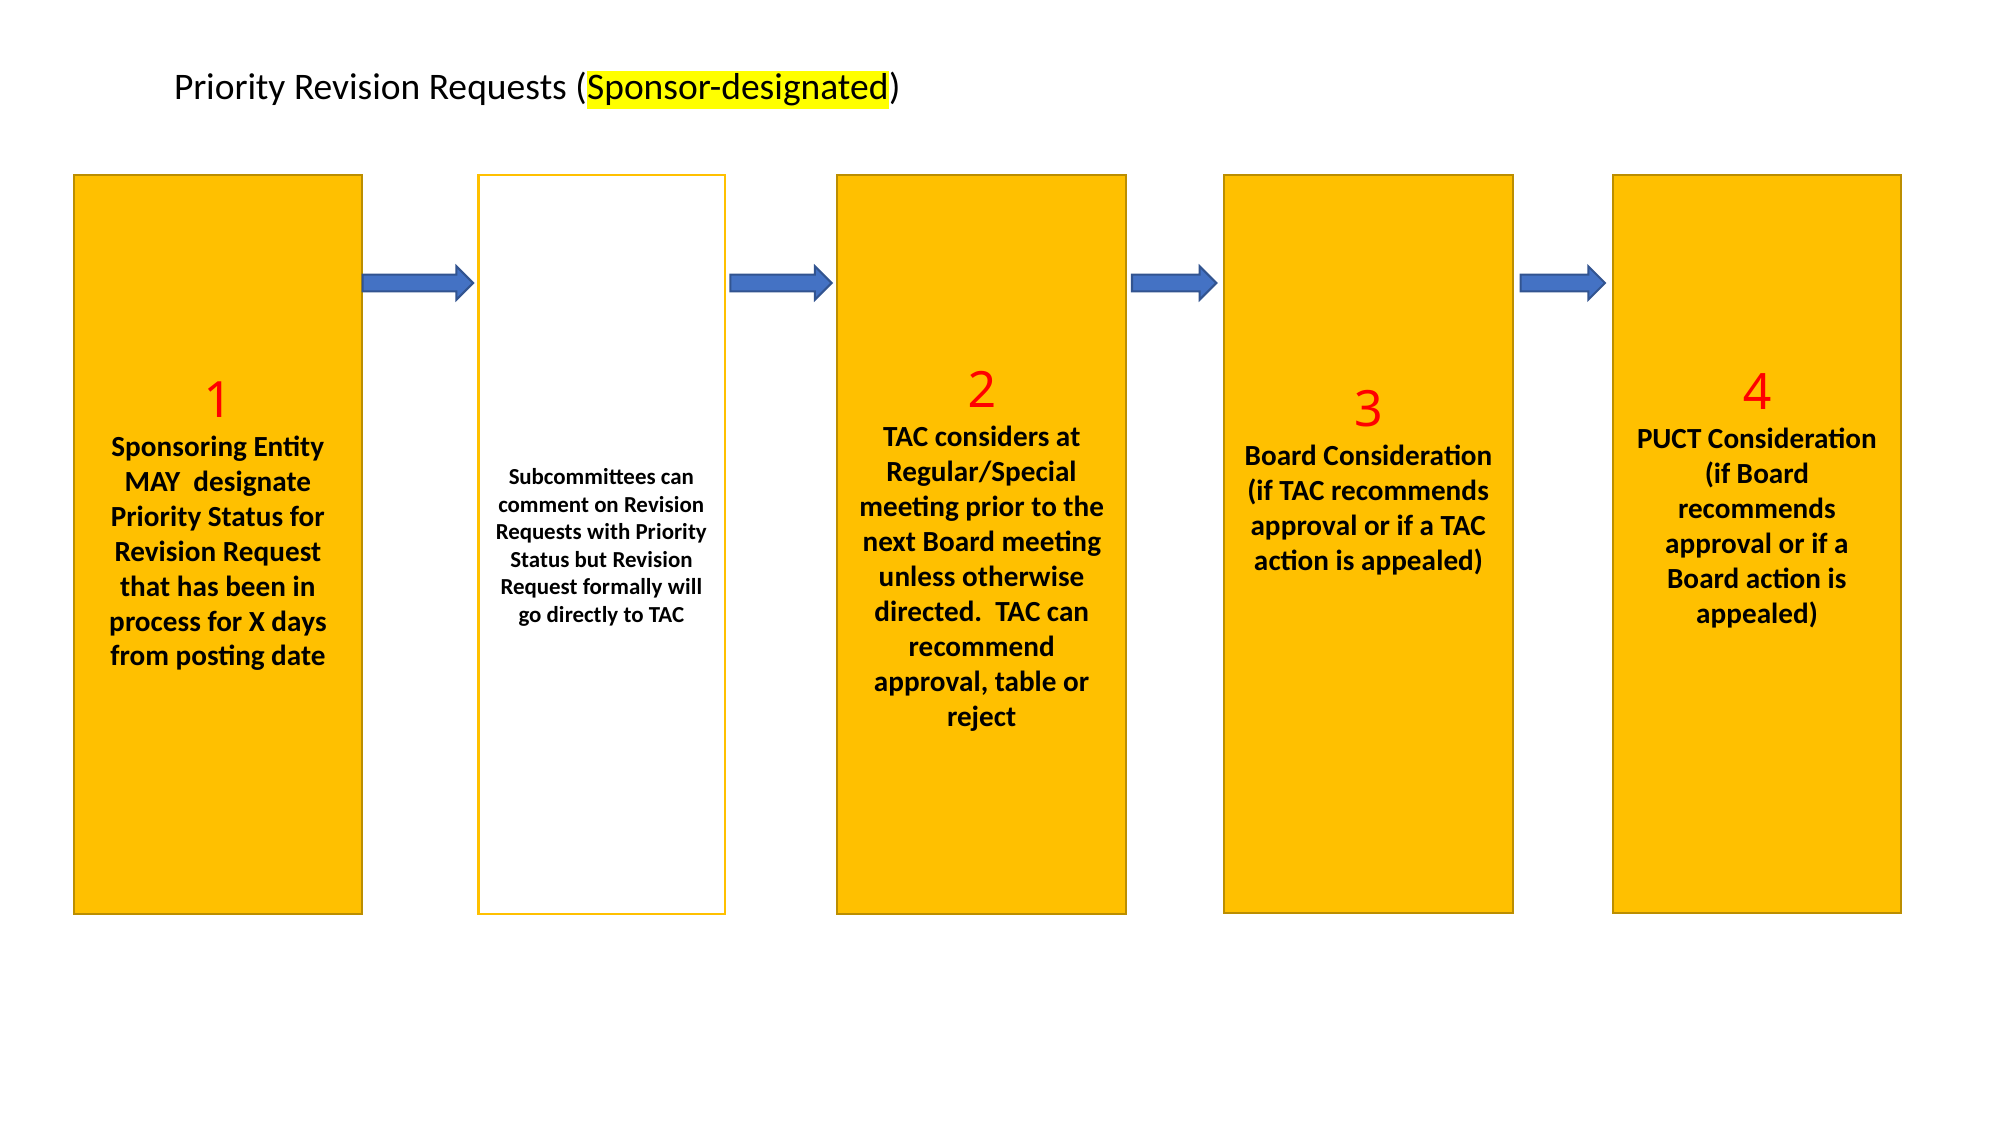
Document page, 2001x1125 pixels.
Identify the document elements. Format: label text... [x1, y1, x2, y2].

text_box Subcommittees can comment on Revision Requests with Priority Status but Revision Request formally will go directly to TAC [477, 174, 726, 915]
text_box [1130, 263, 1218, 303]
text_box [1519, 263, 1607, 303]
text_box Priority Revision Requests (Sponsor-designated) [159, 54, 1771, 115]
text_box [729, 263, 834, 303]
text_box 3 Board Consideration (if TAC recommends approval or if a TAC action is appealed) [1223, 174, 1514, 914]
text_box 4 PUCT Consideration (if Board recommends approval or if a Board action is appealed) [1612, 174, 1902, 914]
text_box 1 Sponsoring Entity MAY designate Priority Status for Revision Request that has been in process for X days from posting date [73, 174, 363, 915]
text_box [361, 263, 475, 303]
text_box 2 TAC considers at Regular/Special meeting prior to the next Board meeting unless otherwise directed. TAC can recommend approval, table or reject [836, 174, 1127, 915]
